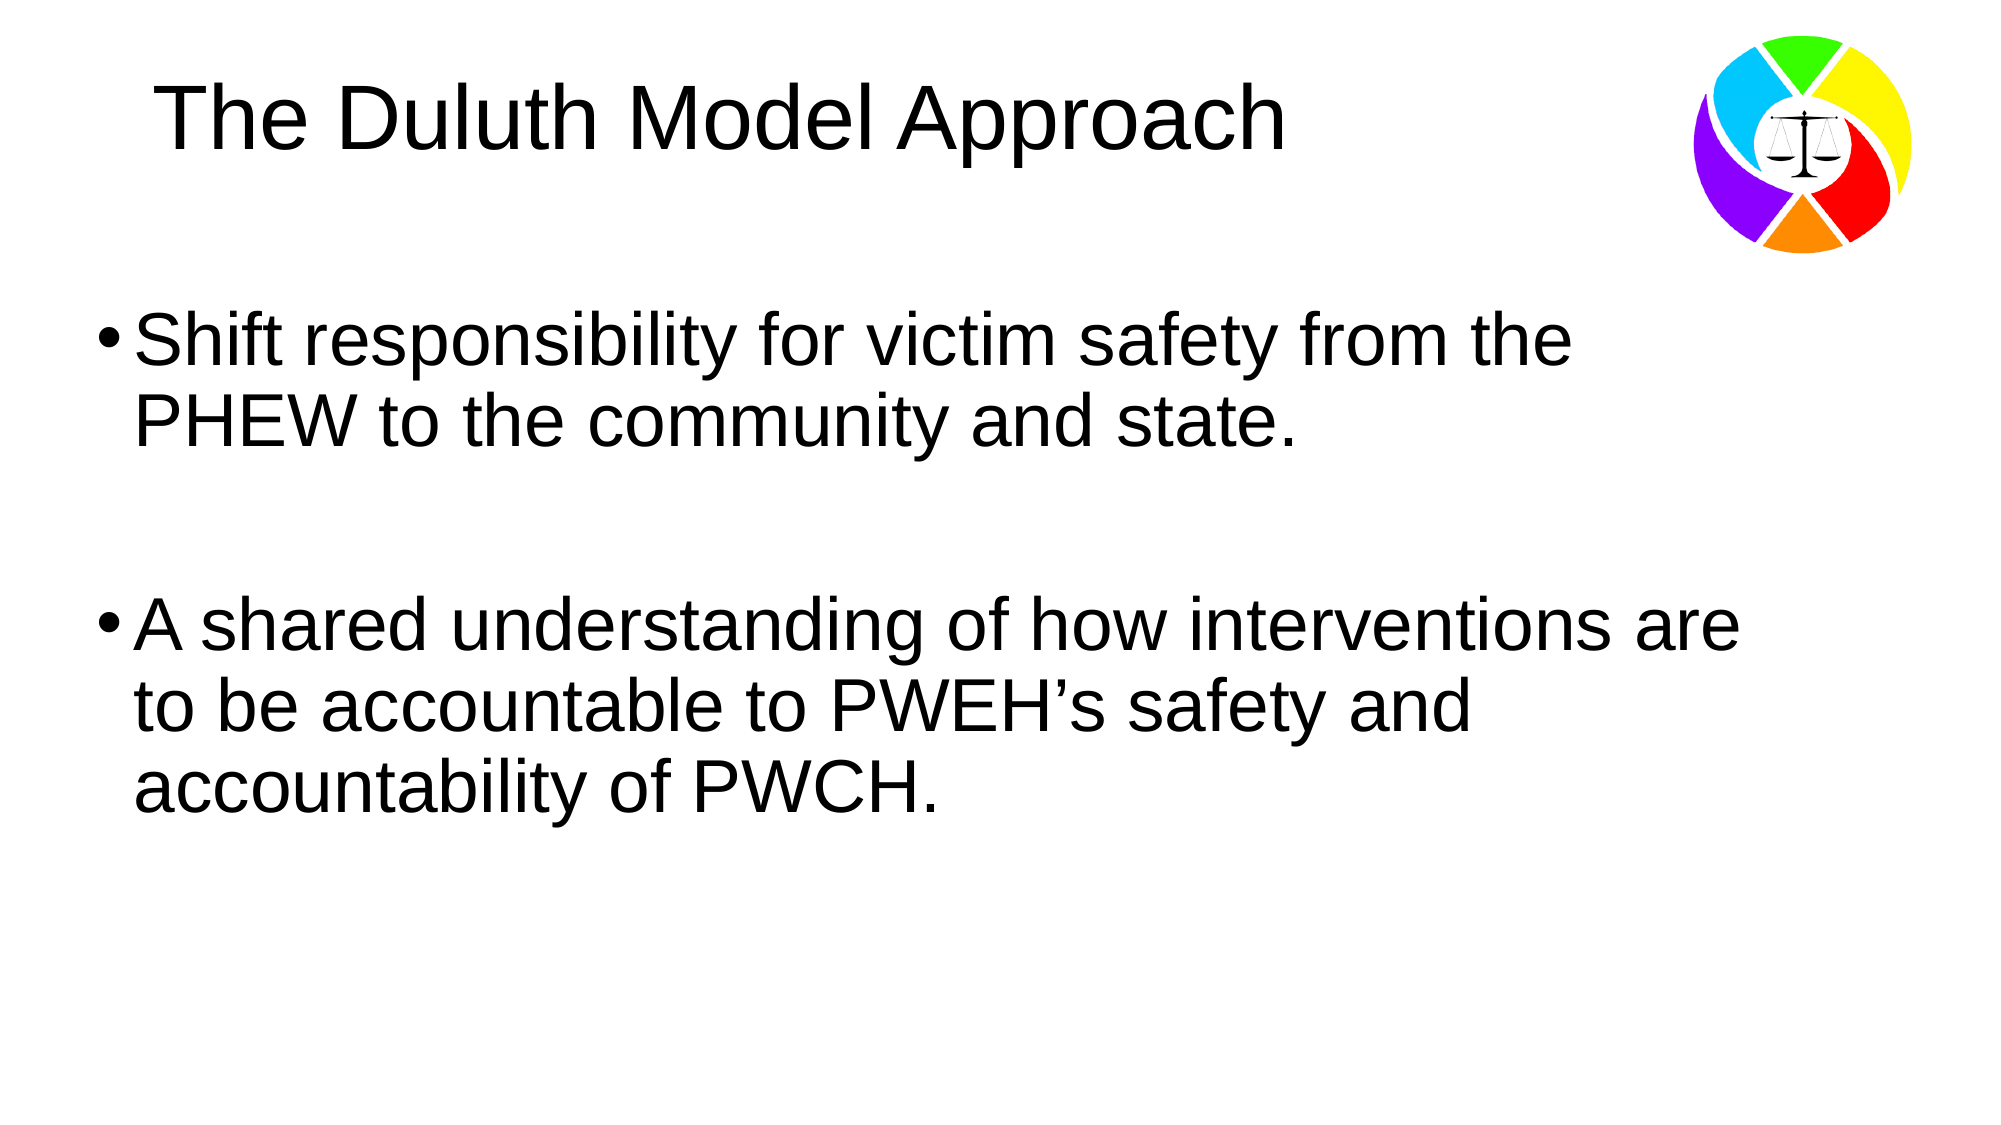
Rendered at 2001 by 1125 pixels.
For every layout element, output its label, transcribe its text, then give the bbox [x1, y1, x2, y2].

title The Duluth Model Approach [137, 59, 1863, 181]
picture [1659, 0, 1948, 288]
list Shift responsibility for victim safety from the PHEW to the community and state. A shared understanding of how interventions are to be accountable to PWEH’s safety and accountability of PWCH. [80, 293, 1806, 1066]
